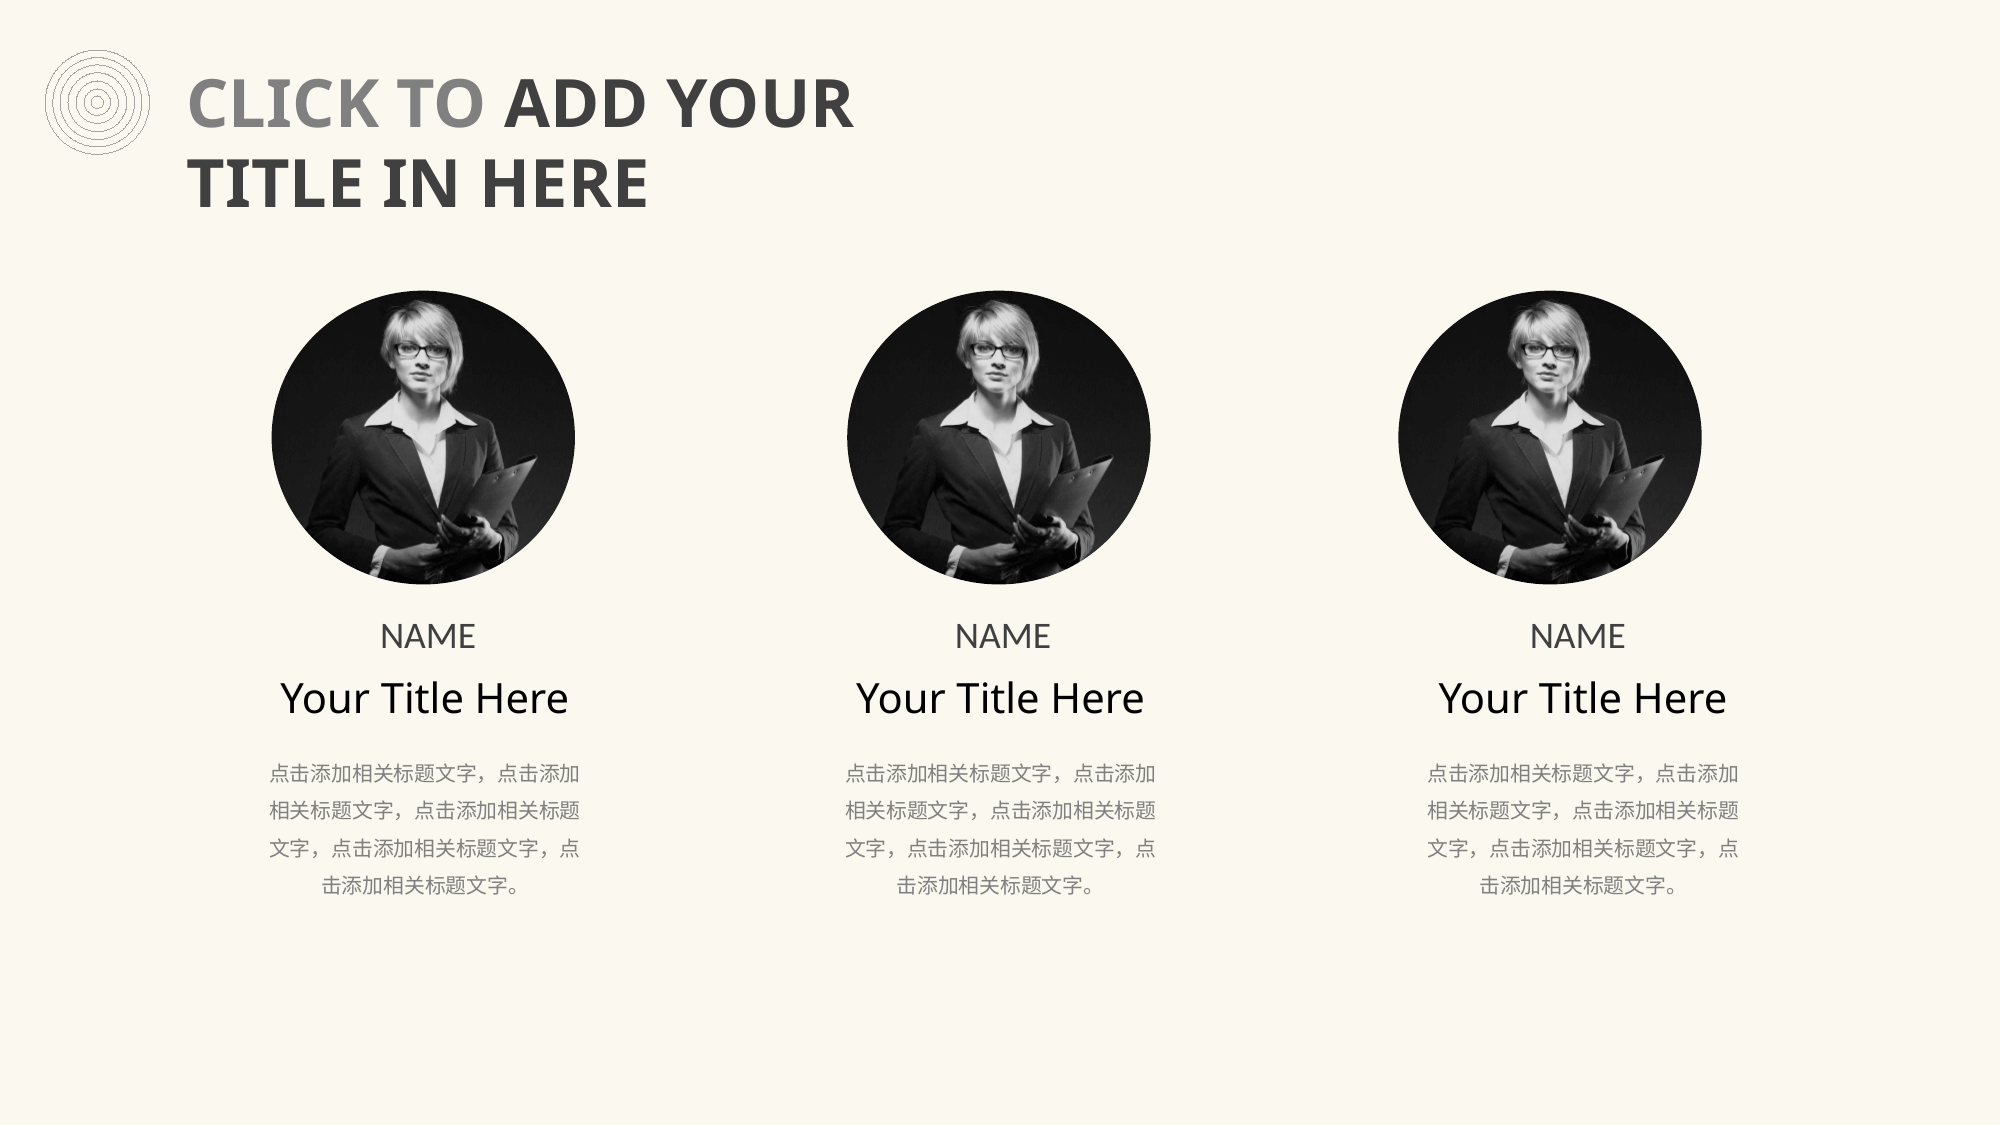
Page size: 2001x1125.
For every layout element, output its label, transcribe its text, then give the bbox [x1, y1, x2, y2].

text_box 点击添加相关标题文字，点击添加相关标题文字，点击添加相关标题文字，点击添加相关标题文字，点击添加相关标题文字。 [826, 740, 1175, 905]
text_box 点击添加相关标题文字，点击添加相关标题文字，点击添加相关标题文字，点击添加相关标题文字，点击添加相关标题文字。 [1408, 740, 1758, 905]
text_box 点击添加相关标题文字，点击添加相关标题文字，点击添加相关标题文字，点击添加相关标题文字，点击添加相关标题文字。 [250, 740, 600, 905]
text_box Your Title Here [256, 664, 594, 730]
picture [271, 290, 575, 585]
text_box Your Title Here [832, 664, 1169, 730]
picture [847, 290, 1151, 585]
text_box CLICK TO ADD YOUR TITLE IN HERE [171, 53, 1008, 228]
picture [1398, 290, 1702, 585]
text_box NAME [1515, 604, 1641, 664]
text_box NAME [365, 604, 491, 664]
text_box Your Title Here [1414, 664, 1752, 730]
text_box NAME [940, 604, 1067, 664]
